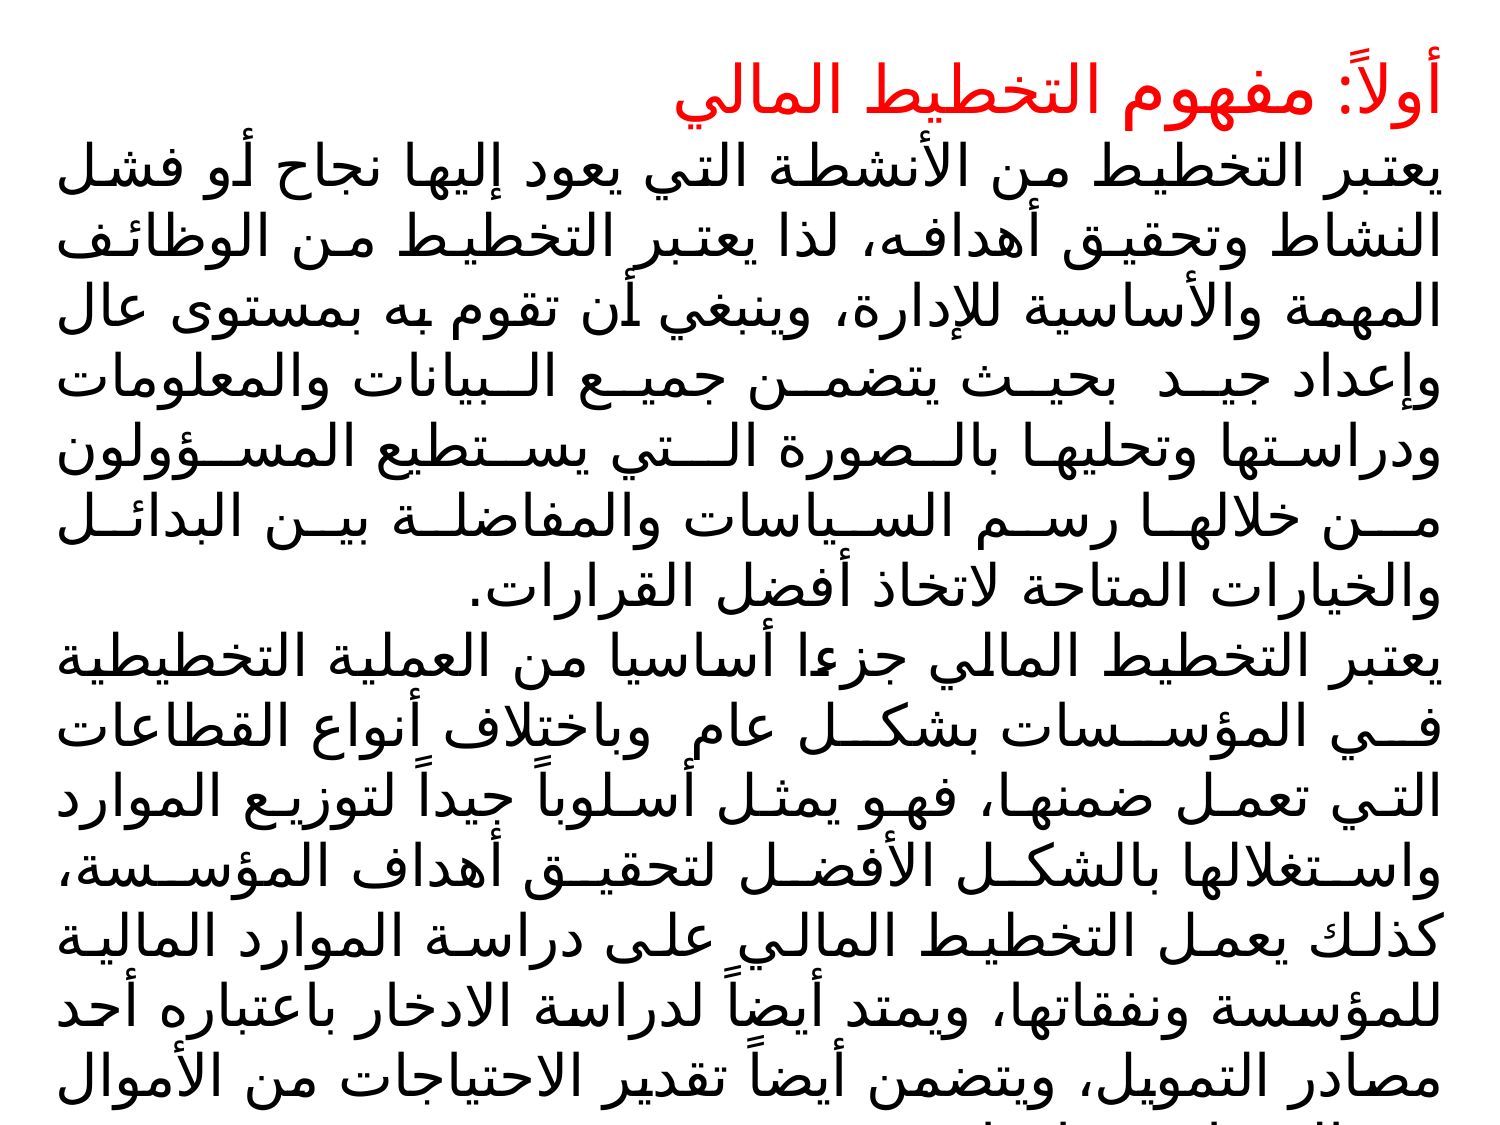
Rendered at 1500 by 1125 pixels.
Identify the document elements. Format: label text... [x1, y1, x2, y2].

text_box أولاً: مفهوم التخطيط المالي يعتبر التخطيط من الأنشطة التي يعود إليها نجاح أو فشل النشاط وتحقيق أهدافه، لذا يعتبر التخطيط من الوظائف المهمة والأساسية للإدارة، وينبغي أن تقوم به بمستوى عال وإعداد جيد بحيث يتضمن جميع البيانات والمعلومات ودراستها وتحليها بالـصورة الــتي يسـتطيع المسـؤولون مـن خلالها رسم السياسات والمفاضلة بين البدائل والخيارات المتاحة لاتخاذ أفضل القرارات. يعتبر التخطيط المالي جزءا أساسيا من العملية التخطيطية في المؤسسات بشكل عام وباختلاف أنواع القطاعات التي تعمل ضمنها، فهو يمثل أسلوباً جيداً لتوزيع الموارد واستغلالها بالشكل الأفضل لتحقيق أهداف المؤسسة، كذلك يعمل التخطيط المالي على دراسة الموارد المالية للمؤسسة ونفقاتها، ويمتد أيضاً لدراسة الادخار باعتباره أحد مصادر التمويل، ويتضمن أيضاً تقدير الاحتياجات من الأموال ومجالات استخدامها. [41, 30, 1459, 1125]
